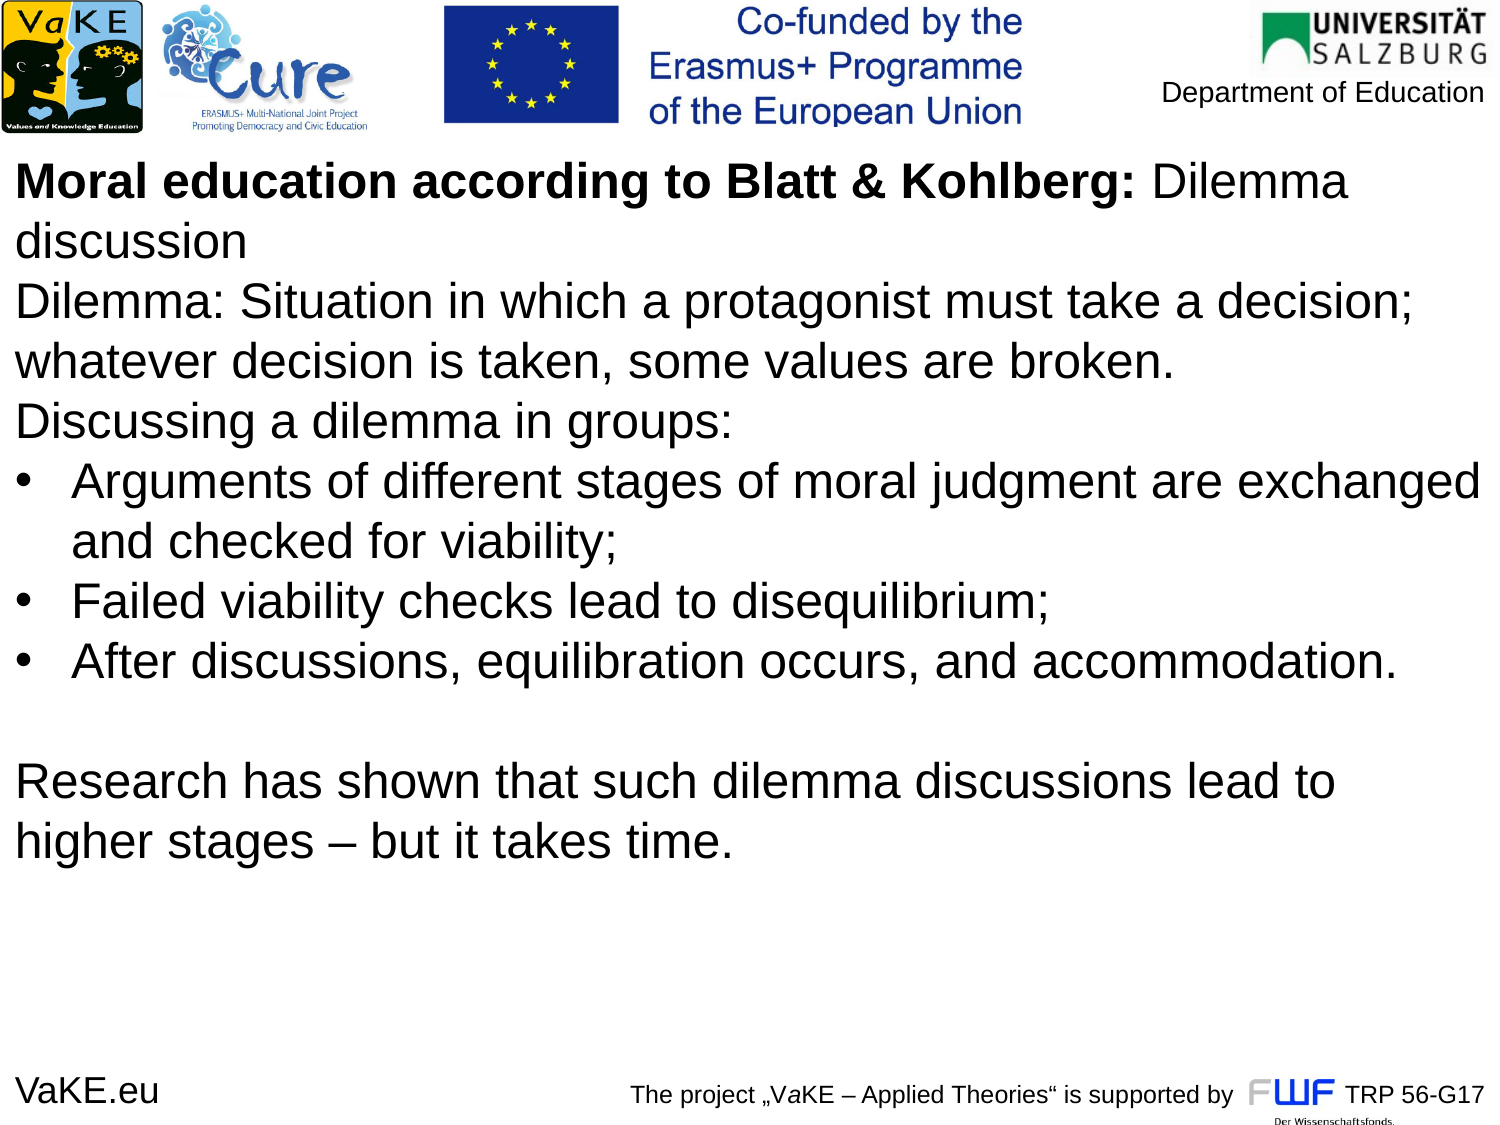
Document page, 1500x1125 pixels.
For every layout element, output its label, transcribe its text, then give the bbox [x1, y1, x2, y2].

picture [1249, 1079, 1394, 1125]
text_box Moral education according to Blatt & Kohlberg: Dilemma discussion Dilemma: Situation in which a protagonist must take a decision; whatever decision is taken, some values are broken. Discussing a dilemma in groups: Arguments of different stages of moral judgment are exchanged and checked for viability; Failed viability checks lead to disequilibrium; After discussions, equilibration occurs, and accommodation. Research has shown that such dilemma discussions lead to higher stages – but it takes time. [0, 141, 1500, 877]
picture [1249, 0, 1500, 78]
picture [0, 0, 145, 135]
